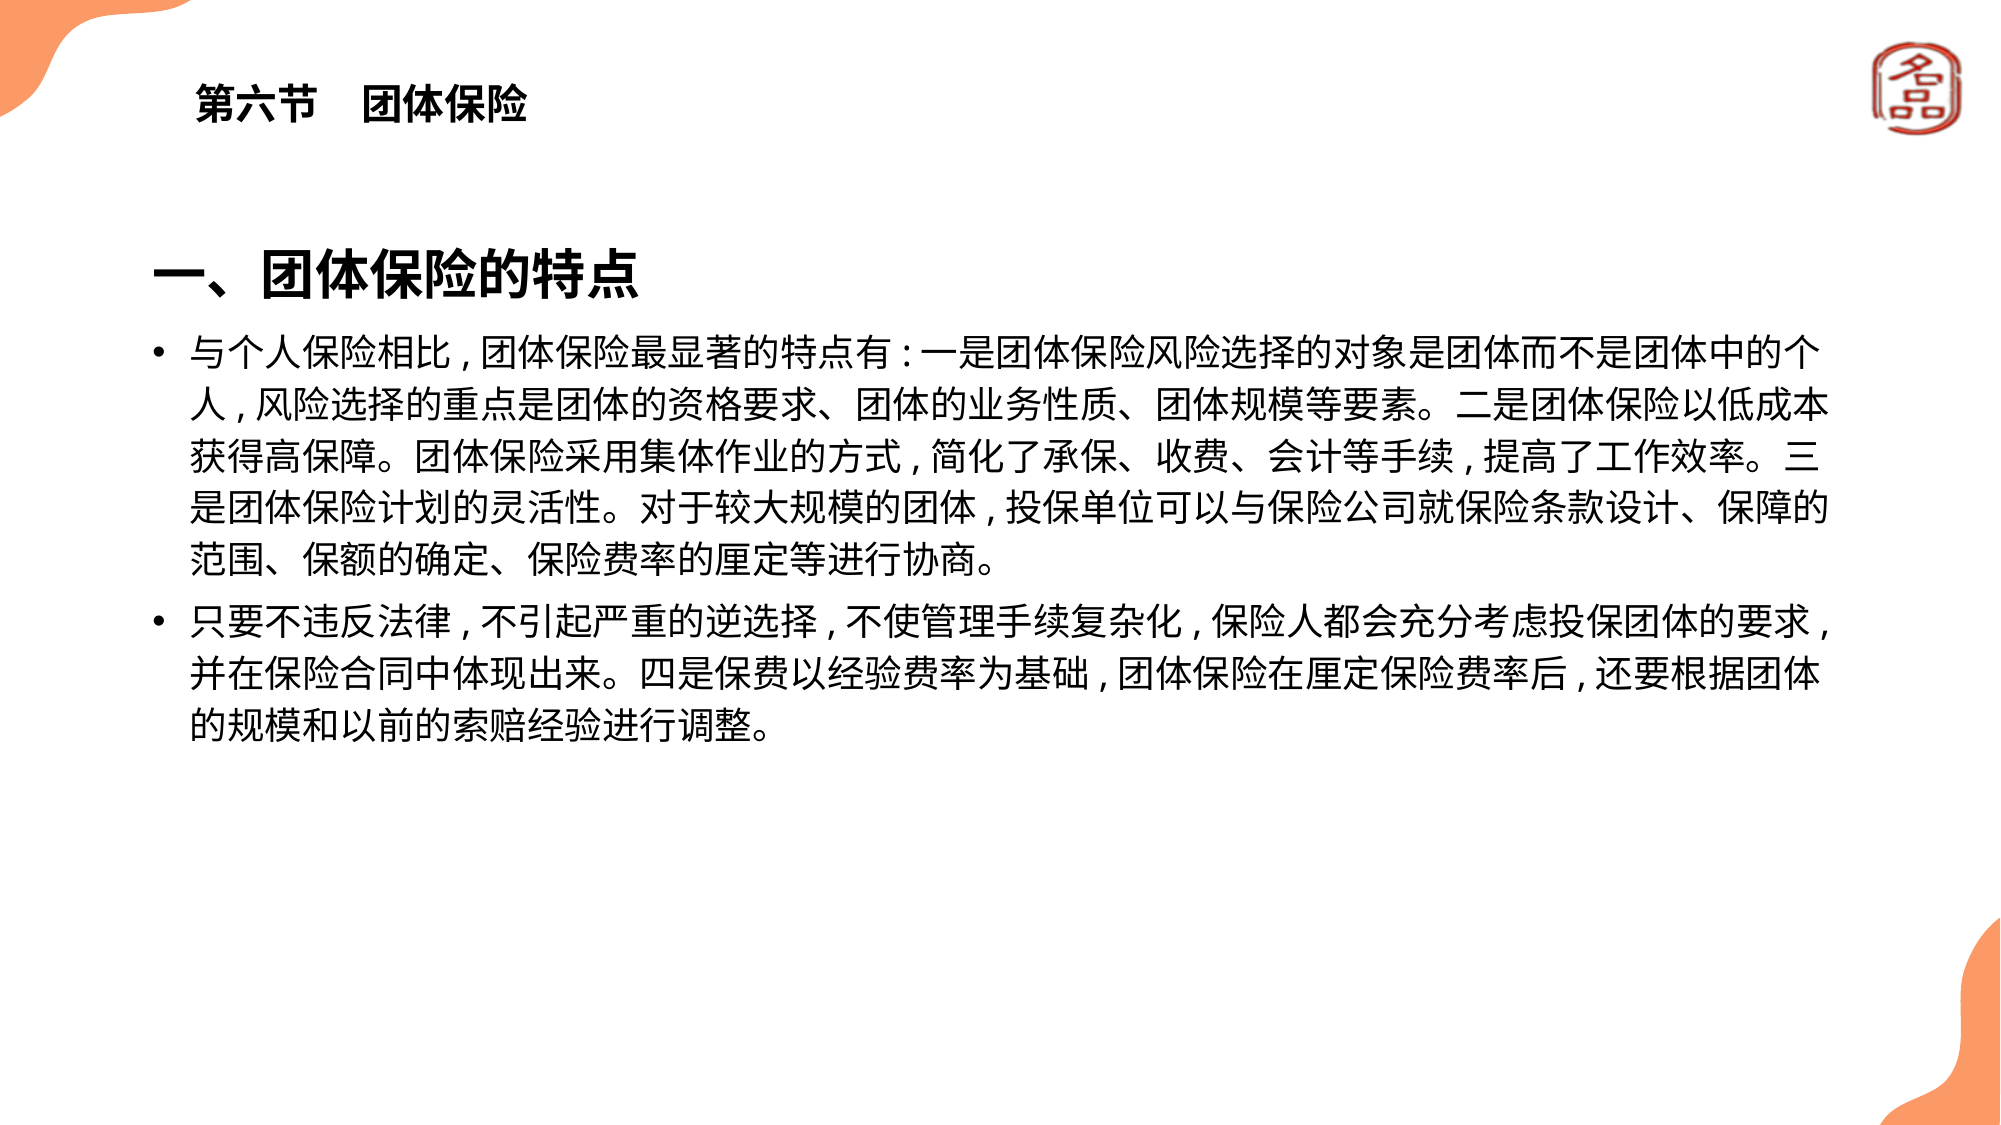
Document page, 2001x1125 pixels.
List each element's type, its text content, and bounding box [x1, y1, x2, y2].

picture [1861, 10, 1990, 147]
title 第六节 团体保险 [137, 60, 1863, 152]
list 一、团体保险的特点 与个人保险相比,团体保险最显著的特点有:一是团体保险风险选择的对象是团体而不是团体中的个人,风险选择的重点是团体的资格要求、团体的业务性质、团体规模等要素。二是团体保险以低成本获得高保障。团体保险采用集体作业的方式,简化了承保、收费、会计等手续,提高了工作效率。三是团体保险计划的灵活性。对于较大规模的团体,投保单位可以与保险公司就保险条款设计、保障的范围、保额的确定、保险费率的厘定等进行协商。 只要不违反法律,不引起严重的逆选择,不使管理手续复杂化,保险人都会充分考虑投保团体的要求,并在保险合同中体现出来。四是保费以经验费率为基础,团体保险在厘定保险费率后,还要根据团体的规模和以前的索赔经验进行调整。 [137, 217, 1863, 1031]
